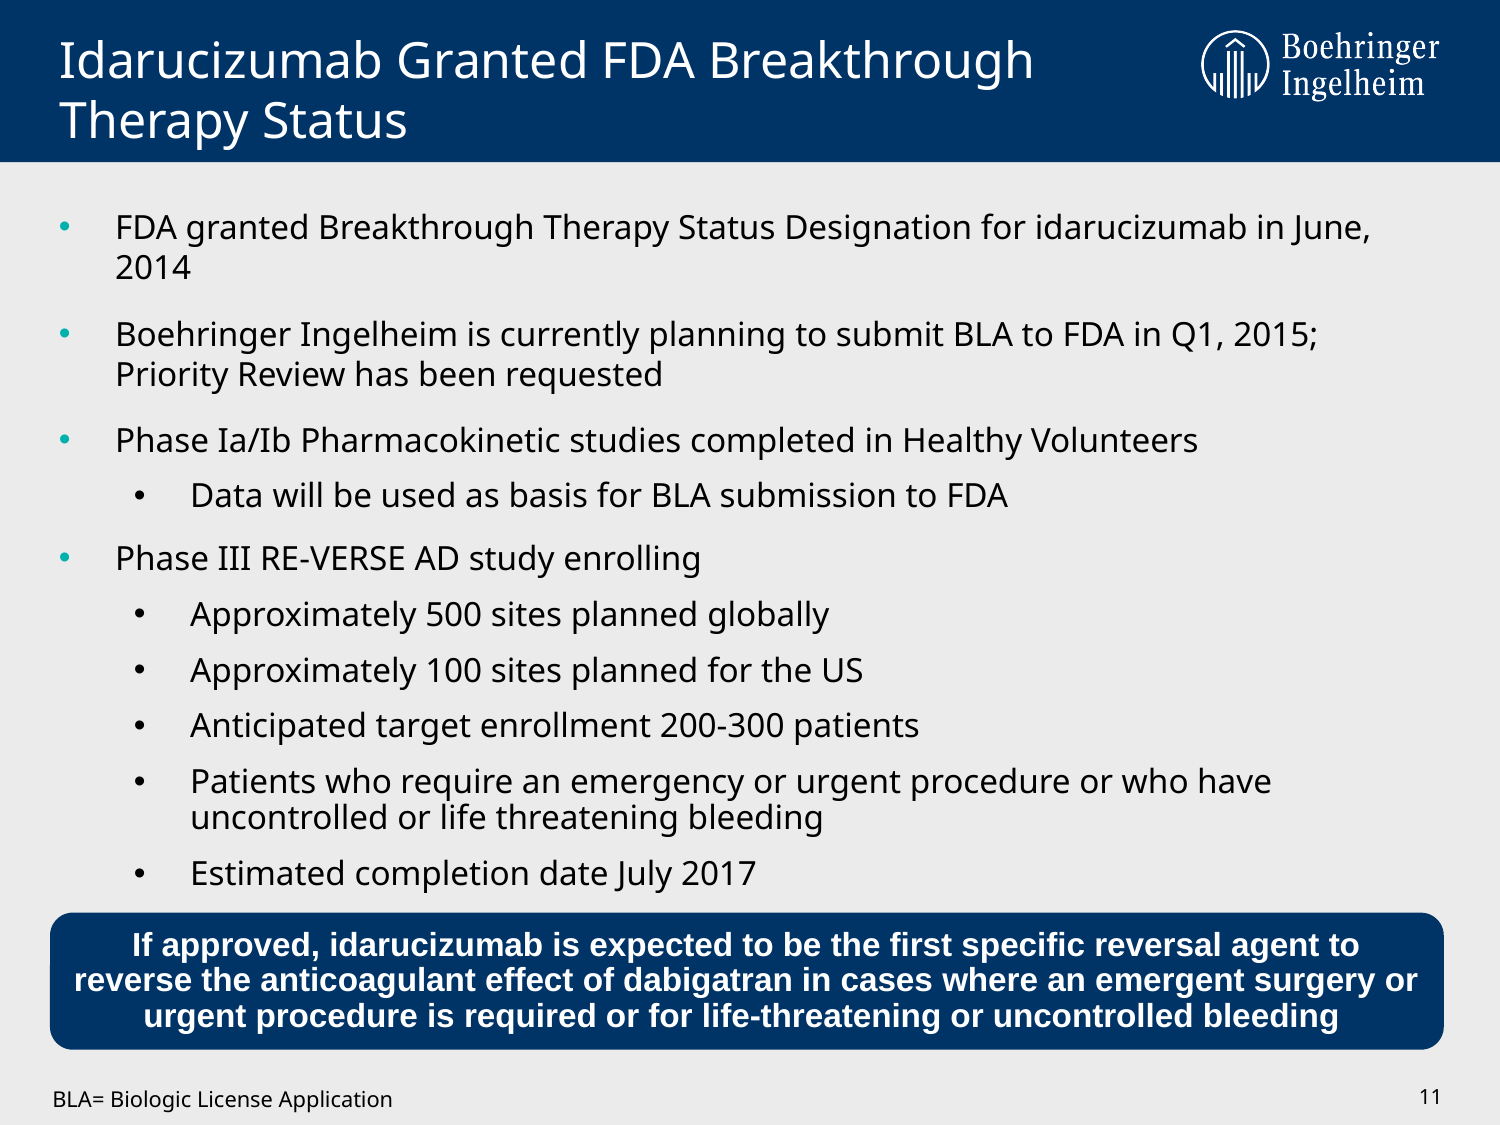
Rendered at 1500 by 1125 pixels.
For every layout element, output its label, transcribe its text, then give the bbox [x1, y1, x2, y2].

text_box BLA= Biologic License Application [37, 1077, 1463, 1119]
picture [1200, 29, 1441, 103]
list FDA granted Breakthrough Therapy Status Designation for idarucizumab in June, 2014 Boehringer Ingelheim is currently planning to submit BLA to FDA in Q1, 2015; Priority Review has been requested Phase Ia/Ib Pharmacokinetic studies completed in Healthy Volunteers Data will be used as basis for BLA submission to FDA Phase III RE-VERSE AD study enrolling Approximately 500 sites planned globally Approximately 100 sites planned for the US Anticipated target enrollment 200-300 patients Patients who require an emergency or urgent procedure or who have uncontrolled or life threatening bleeding Estimated completion date July 2017 [58, 206, 1443, 910]
text_box If approved, idarucizumab is expected to be the first specific reversal agent to reverse the anticoagulant effect of dabigatran in cases where an emergent surgery or urgent procedure is required or for life-threatening or uncontrolled bleeding [47, 910, 1446, 1052]
title Idarucizumab Granted FDA Breakthrough Therapy Status [59, 32, 1172, 145]
text_box 11 [1294, 1083, 1443, 1113]
